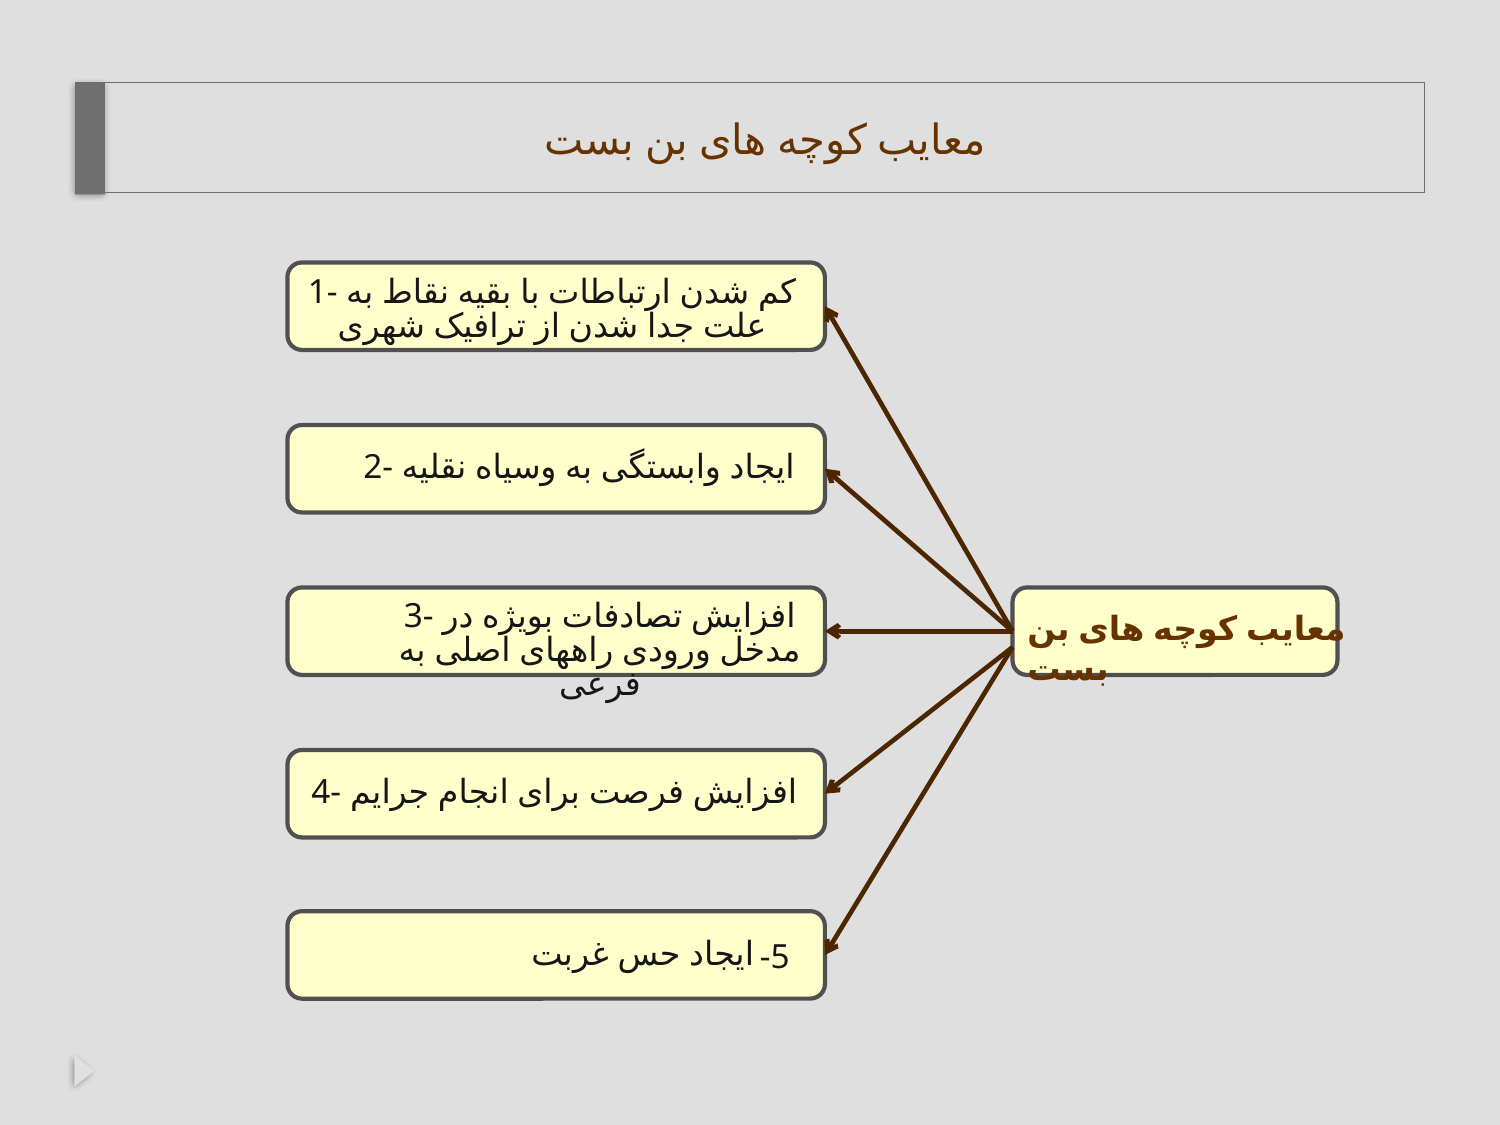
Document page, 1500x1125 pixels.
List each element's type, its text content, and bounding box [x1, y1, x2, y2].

text_box -5 [716, 927, 805, 983]
text_box 2- ایجاد وابستگی به وسیاه نقلیه [297, 437, 811, 493]
text_box 1- کم شدن ارتباطات با بقیه نقاط به علت جدا شدن از ترافیک شهری [289, 268, 815, 352]
text_box معايب کوچه های بن بست [1017, 599, 1413, 695]
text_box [824, 627, 1013, 956]
text_box [1017, 585, 1340, 599]
text_box 3- افزایش تصادفات بویژه در مدخل ورودی راههای اصلی به فرعی [362, 593, 818, 710]
text_box [285, 422, 819, 515]
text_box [824, 305, 1013, 468]
text_box [285, 260, 828, 352]
text_box ايجاد حس غربت [131, 924, 770, 980]
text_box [824, 468, 1013, 627]
text_box 4- افزایش فرصت برای انجام جرایم [174, 762, 813, 818]
text_box [285, 909, 828, 1001]
text_box [285, 747, 819, 840]
text_box [285, 585, 818, 678]
title معایب کوچه های بن بست [75, 82, 1425, 193]
